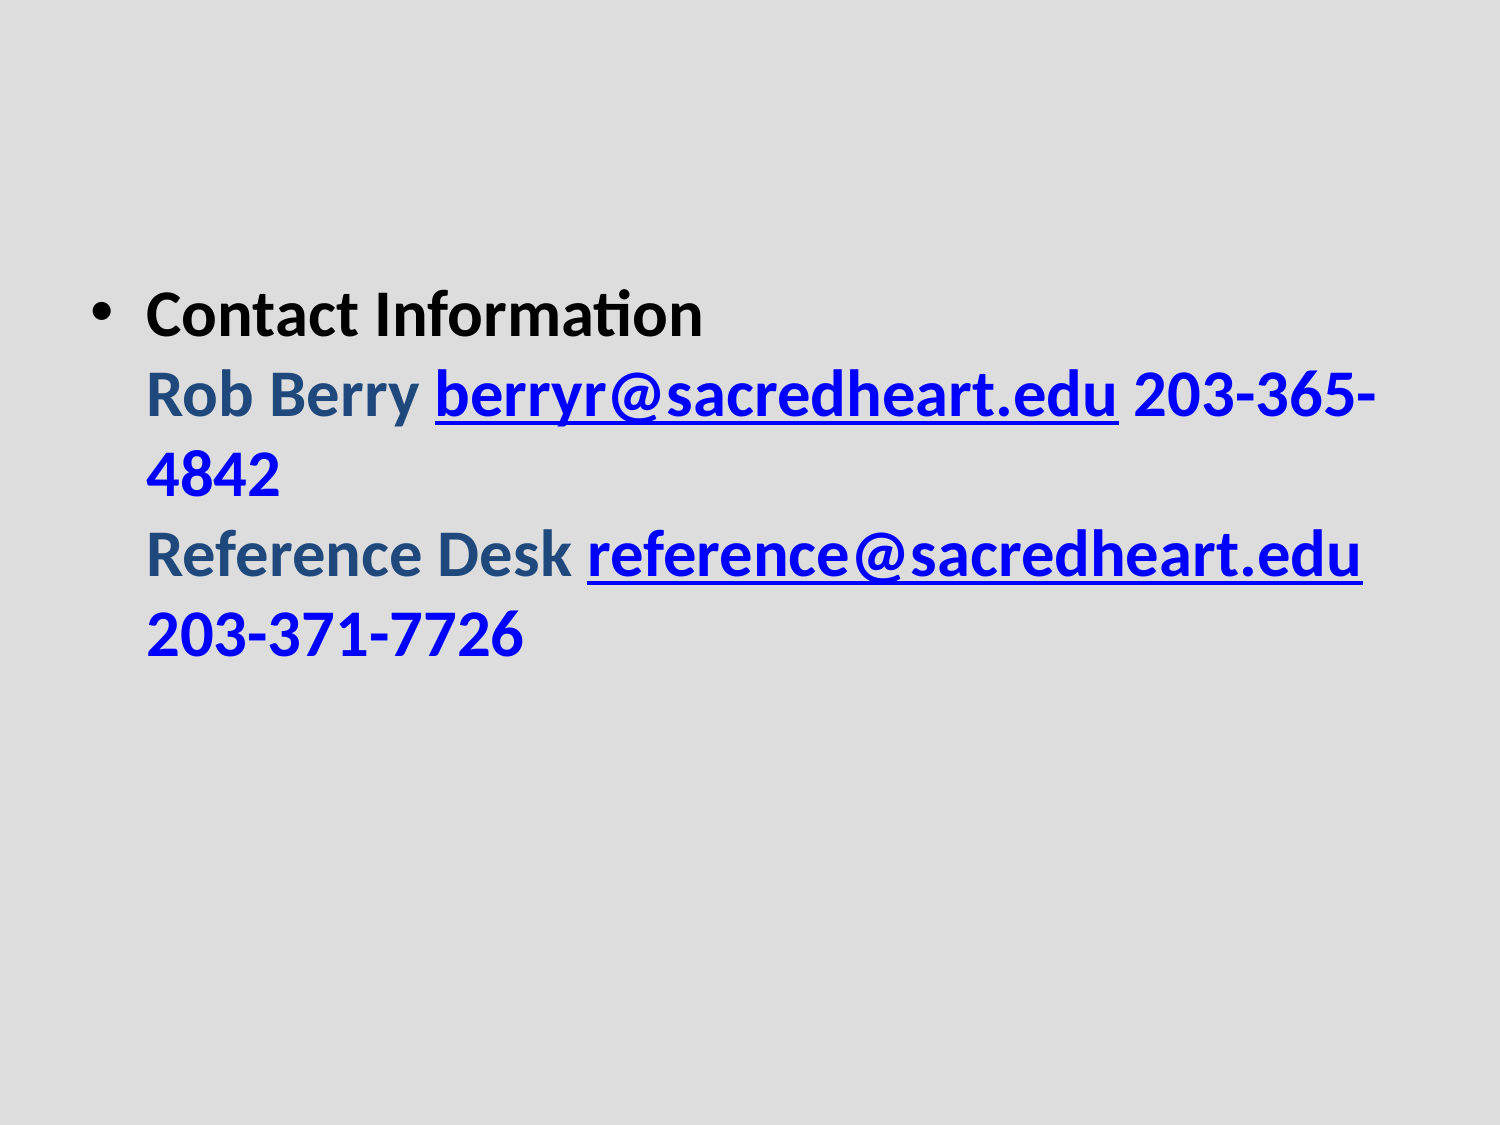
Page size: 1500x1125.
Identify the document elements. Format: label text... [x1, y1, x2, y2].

list Contact Information Rob Berry berryr@sacredheart.edu 203-365-4842 Reference Desk reference@sacredheart.edu 203-371-7726 [75, 262, 1425, 1005]
